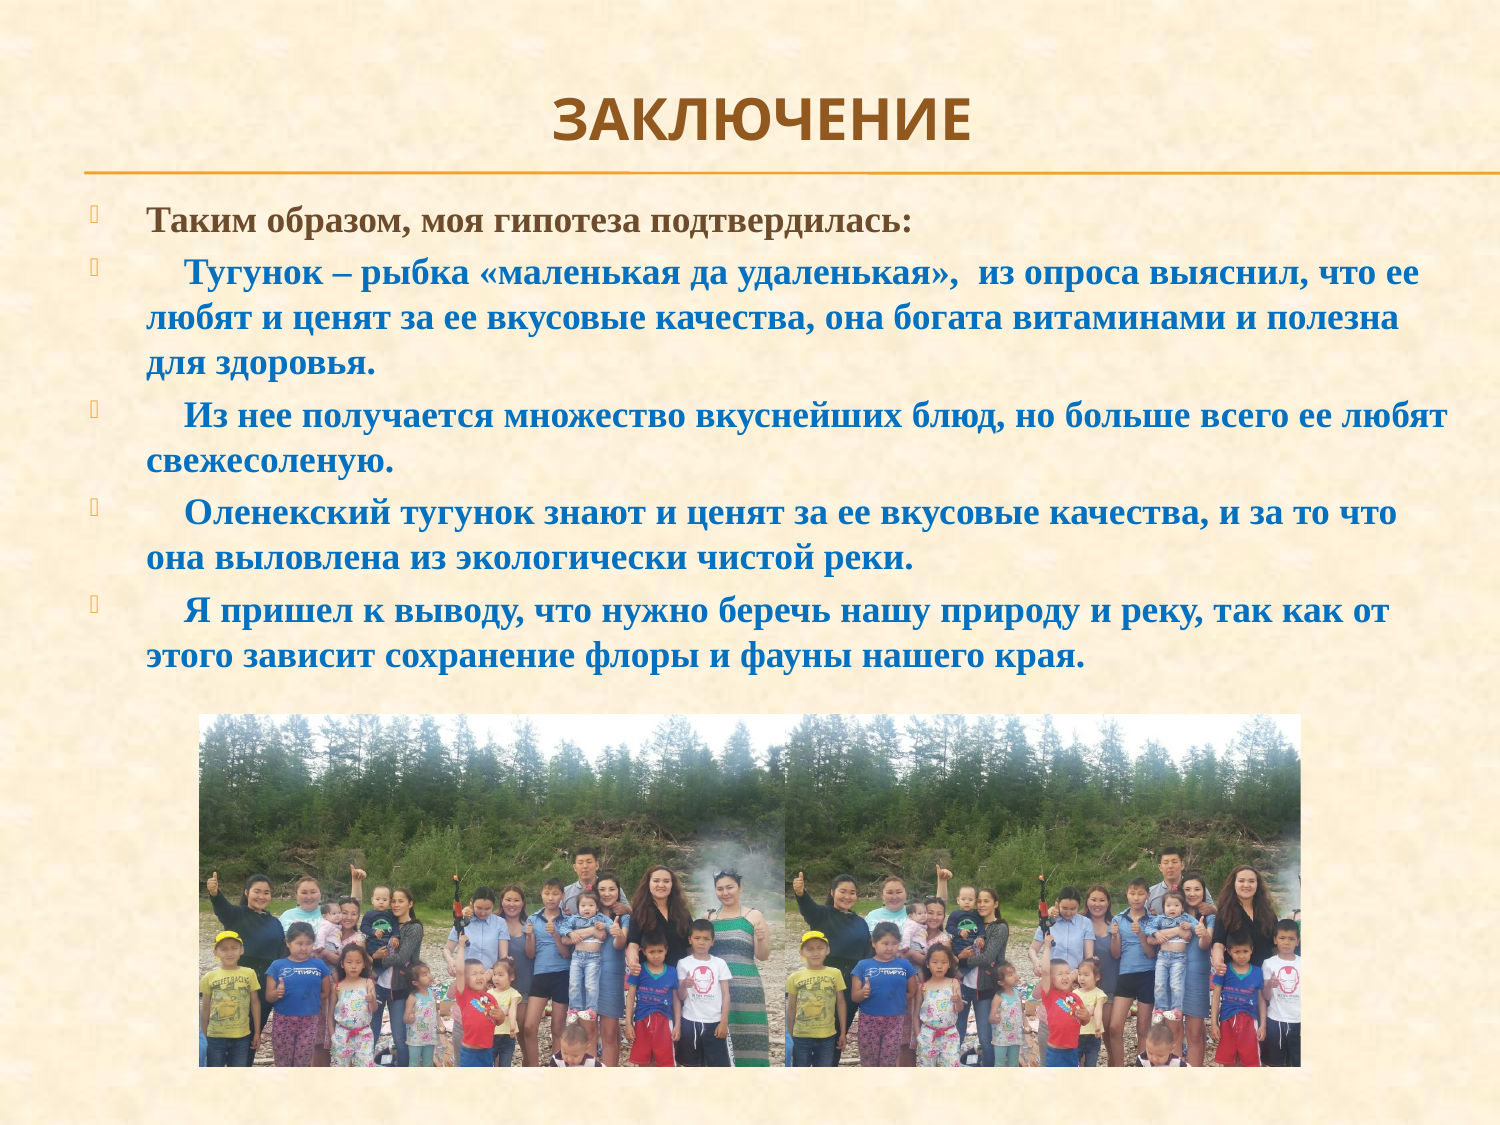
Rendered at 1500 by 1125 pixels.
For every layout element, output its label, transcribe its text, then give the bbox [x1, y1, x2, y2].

list Таким образом, моя гипотеза подтвердилась: Тугунок – рыбка «маленькая да удаленькая», из опроса выяснил, что ее любят и ценят за ее вкусовые качества, она богата витаминами и полезна для здоровья. Из нее получается множество вкуснейших блюд, но больше всего ее любят свежесоленую. Оленекский тугунок знают и ценят за ее вкусовые качества, и за то что она выловлена из экологически чистой реки. Я пришел к выводу, что нужно беречь нашу природу и реку, так как от этого зависит сохранение флоры и фауны нашего края. [75, 187, 1465, 963]
picture [0, 0, 1500, 1125]
title Заключение [50, 46, 1475, 188]
